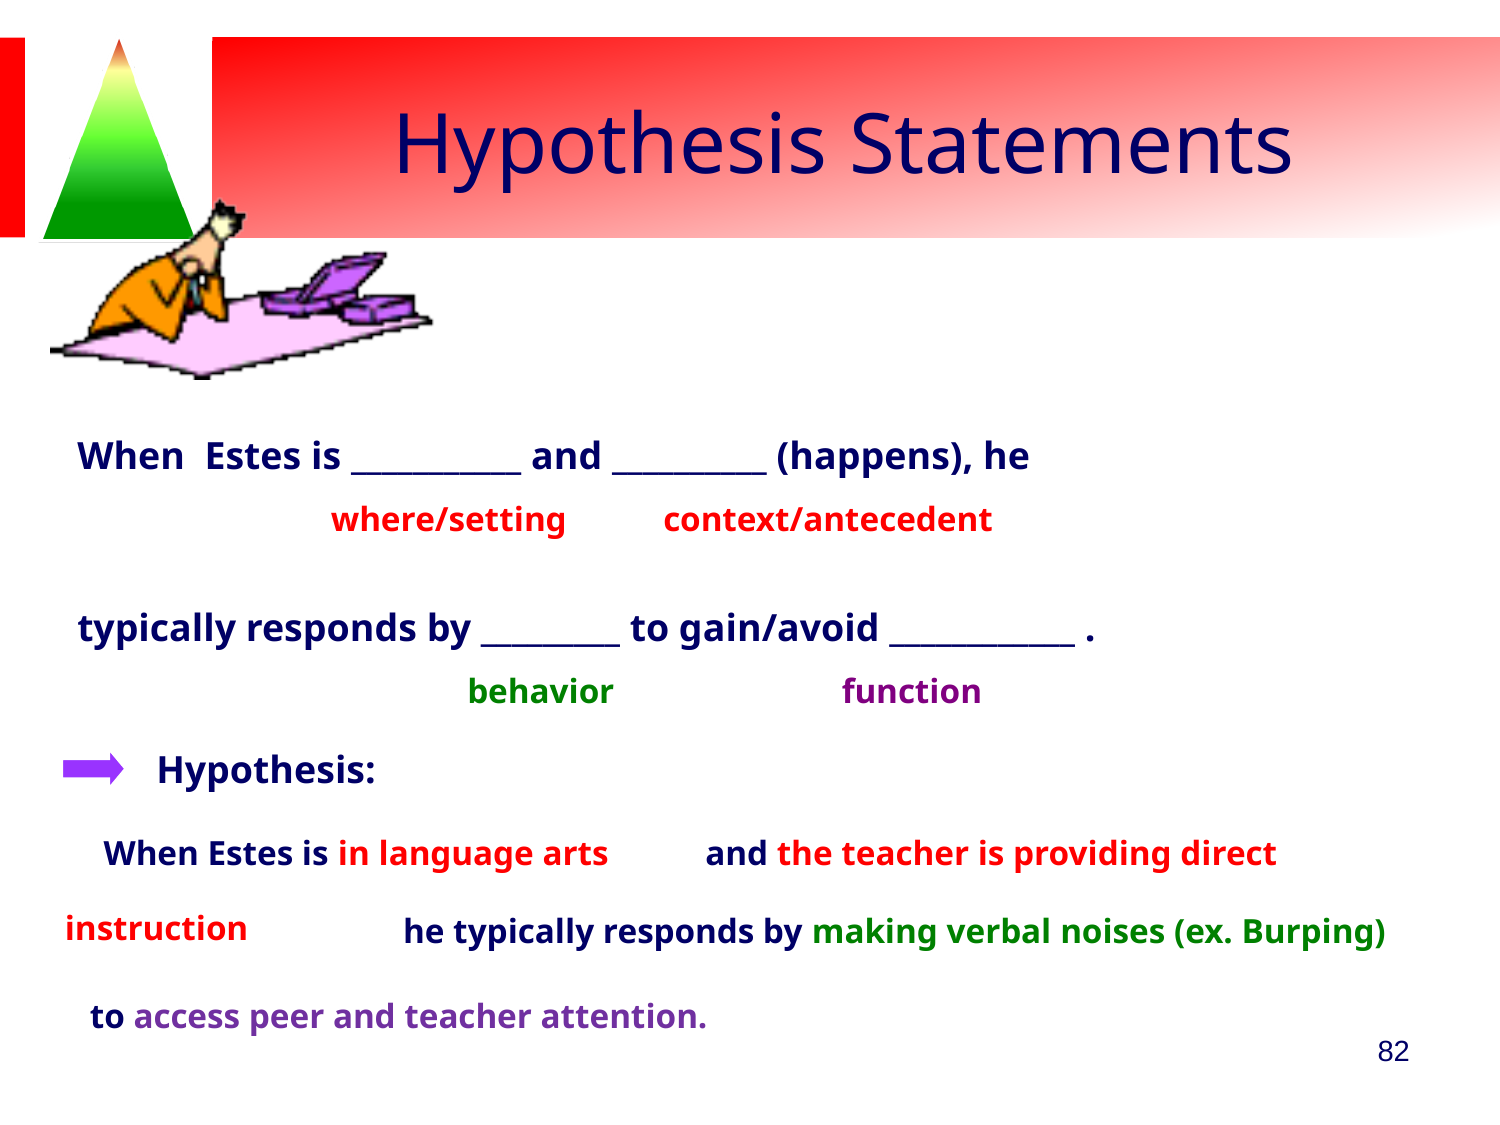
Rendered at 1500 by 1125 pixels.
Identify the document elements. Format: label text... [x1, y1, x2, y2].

text_box When Estes is ___________ and __________ (happens), he where/setting context/antecedent typically responds by _________ to gain/avoid ____________ . behavior function [62, 424, 1450, 718]
text_box instruction [49, 899, 363, 955]
text_box to access peer and teacher attention. [74, 987, 838, 1043]
text_box [62, 750, 125, 788]
text_box and the teacher is providing direct [690, 824, 1294, 880]
picture [37, 30, 438, 380]
text_box Hypothesis: [141, 738, 391, 798]
slide_number 82 [1074, 1024, 1426, 1103]
text_box he typically responds by making verbal noises (ex. Burping) [388, 903, 1411, 958]
text_box When Estes is in language arts [88, 824, 624, 880]
title Hypothesis Statements [249, 37, 1438, 243]
